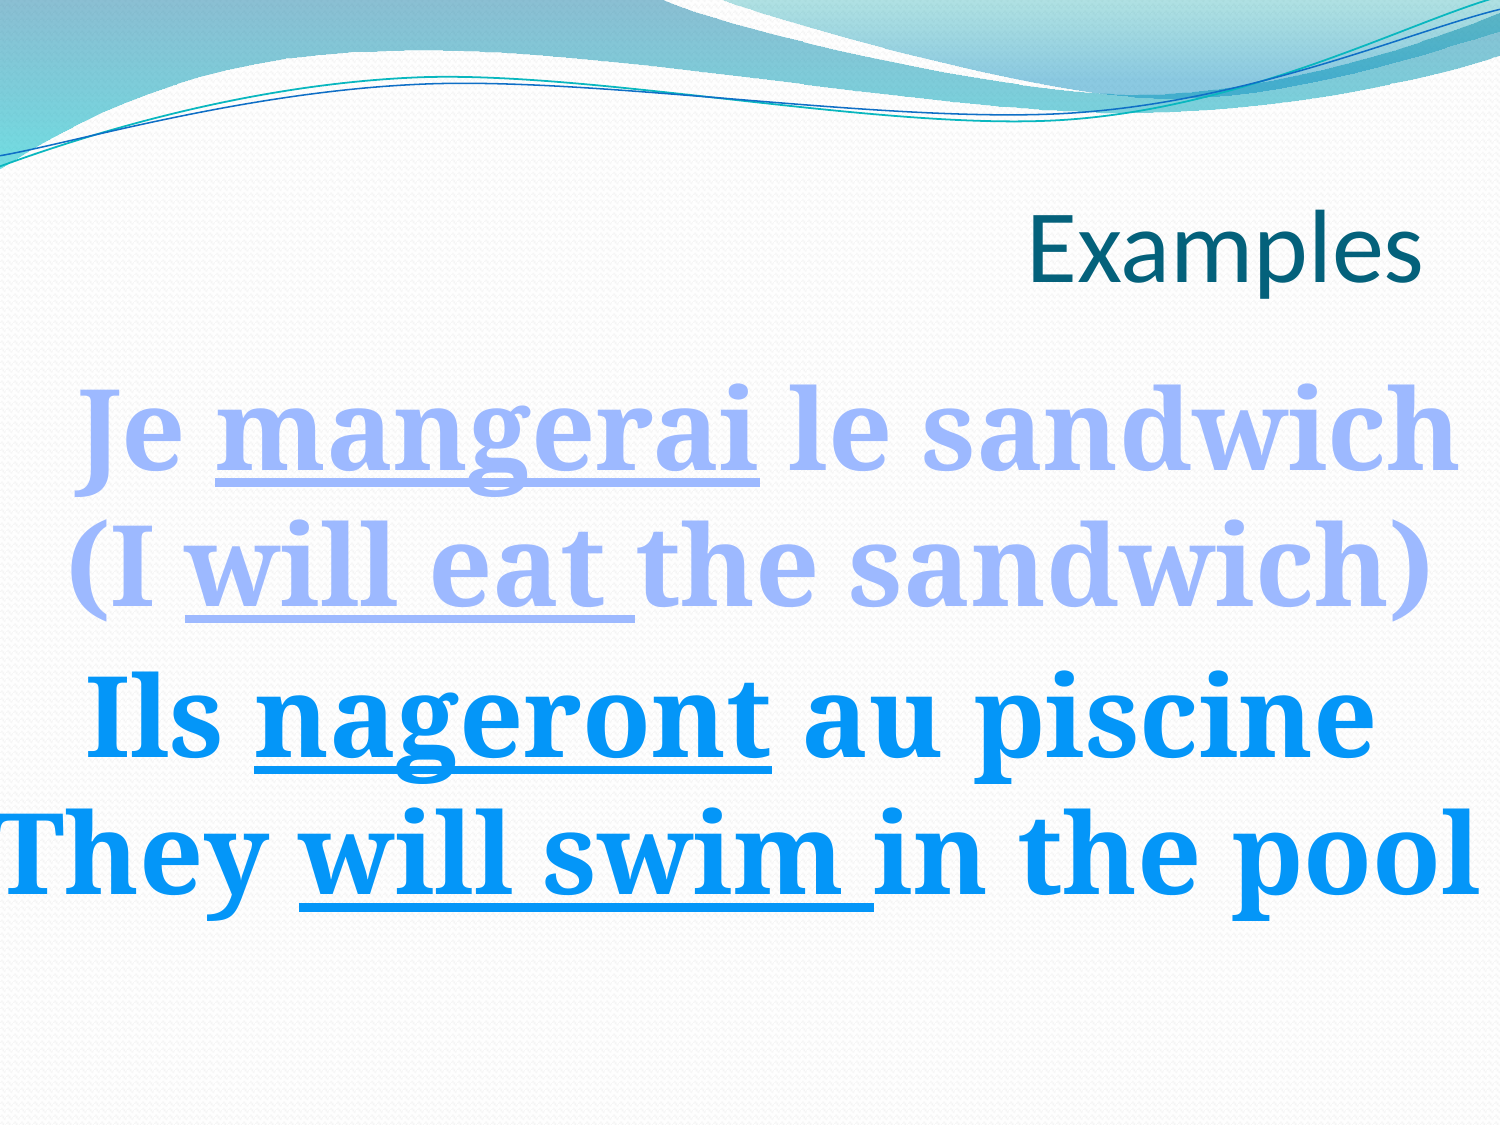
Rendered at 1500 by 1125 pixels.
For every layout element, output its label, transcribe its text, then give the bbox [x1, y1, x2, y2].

text_box Je mangerai le sandwich [62, 349, 1478, 500]
text_box Ils nageront au piscine [70, 637, 1394, 774]
title Examples [75, 115, 1425, 303]
text_box They will swim in the pool [0, 774, 1497, 925]
text_box (I will eat the sandwich) [50, 486, 1450, 637]
